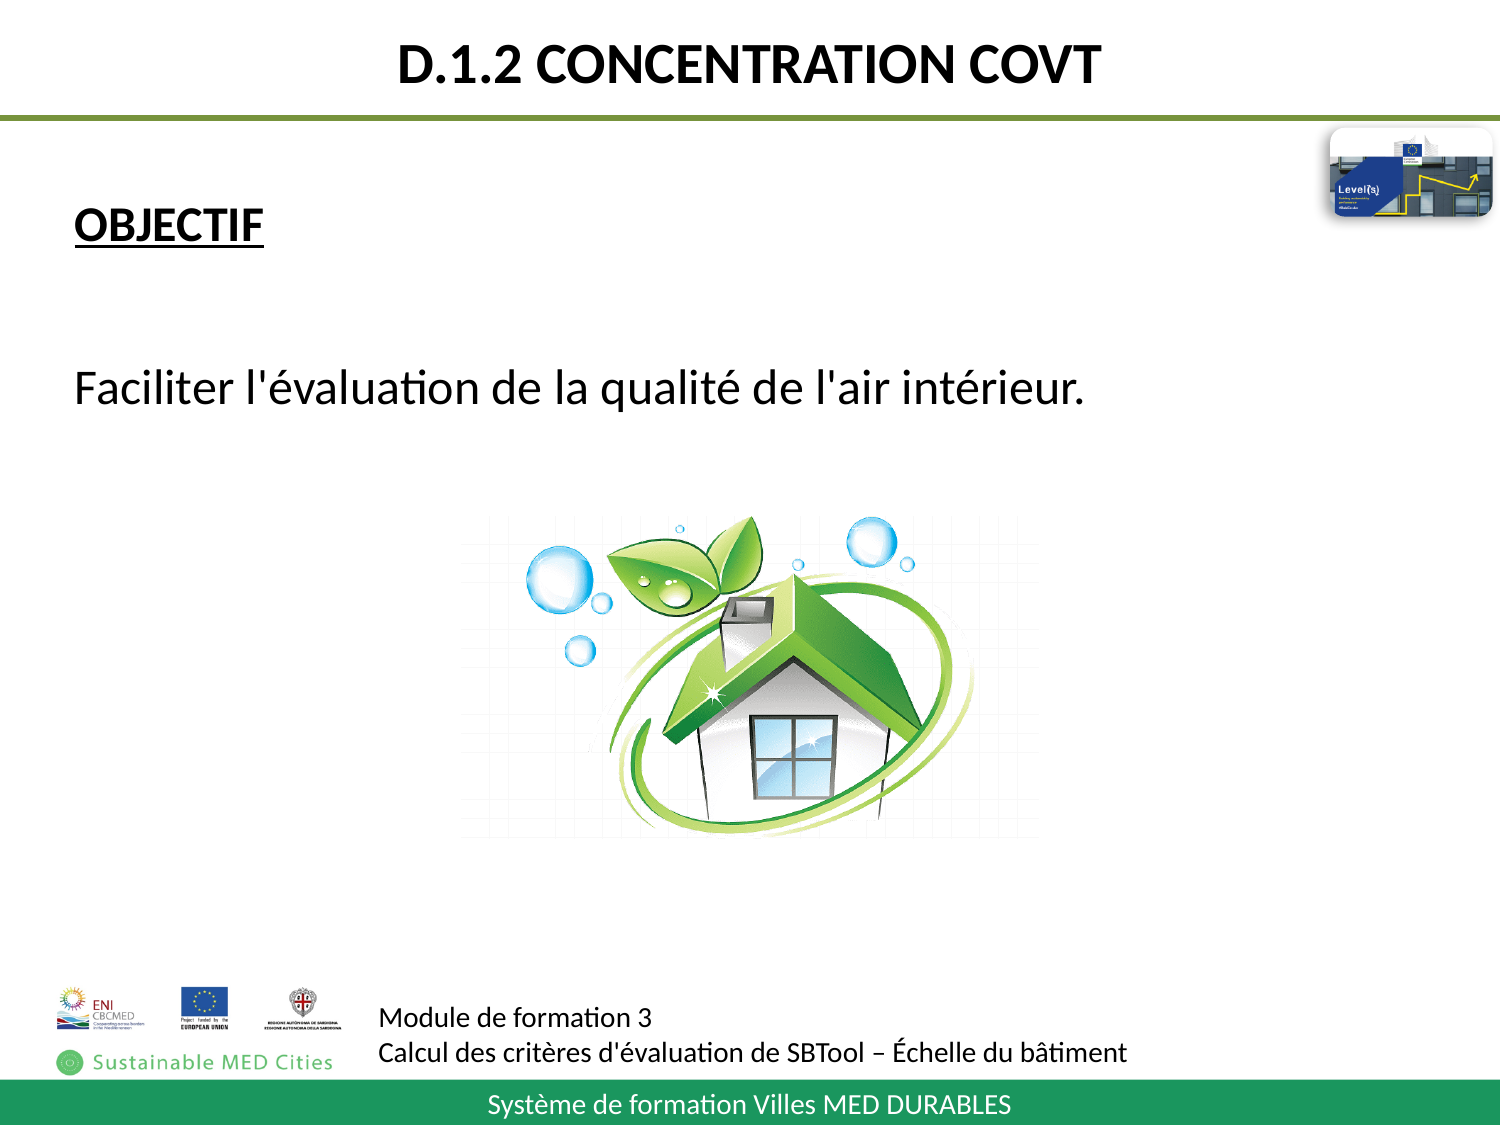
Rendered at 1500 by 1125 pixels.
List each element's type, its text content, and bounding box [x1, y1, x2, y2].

list OBJECTIF Faciliter l'évaluation de la qualité de l'air intérieur. [59, 184, 1441, 920]
title D.1.2 CONCENTRATION COVT [0, 0, 1500, 121]
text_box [0, 972, 1500, 1125]
picture [460, 515, 1040, 839]
picture [1329, 127, 1493, 217]
